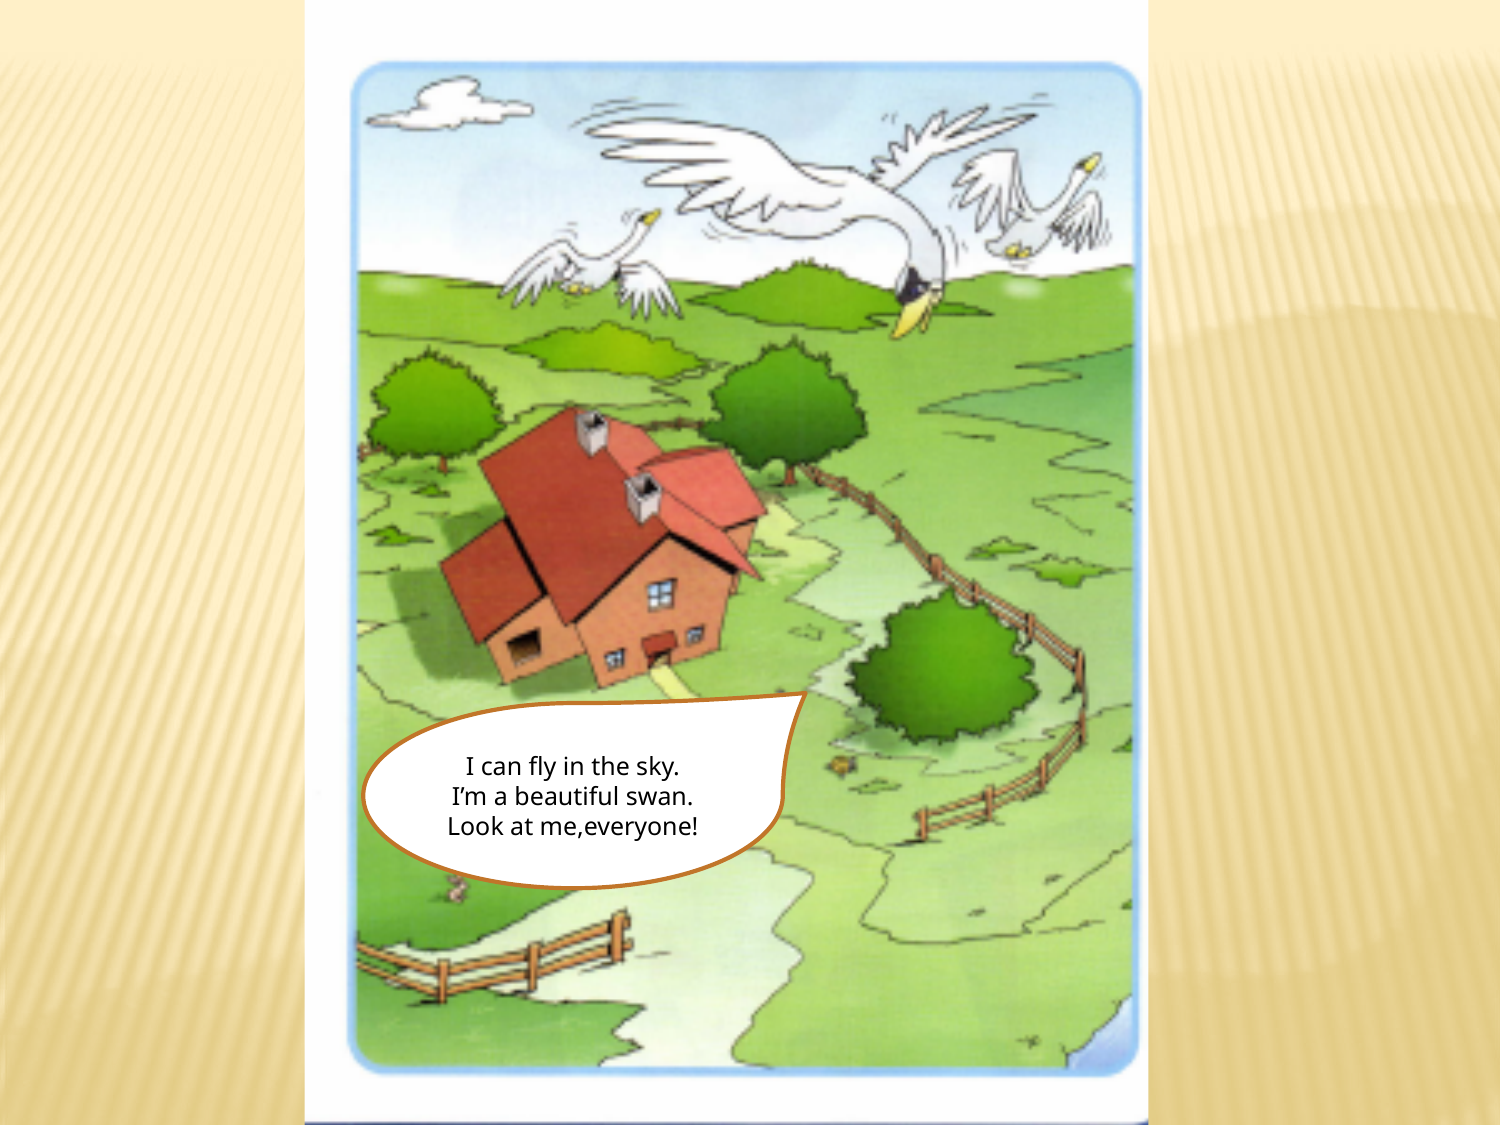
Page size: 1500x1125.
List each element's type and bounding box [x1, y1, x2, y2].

picture [304, 0, 1149, 1125]
